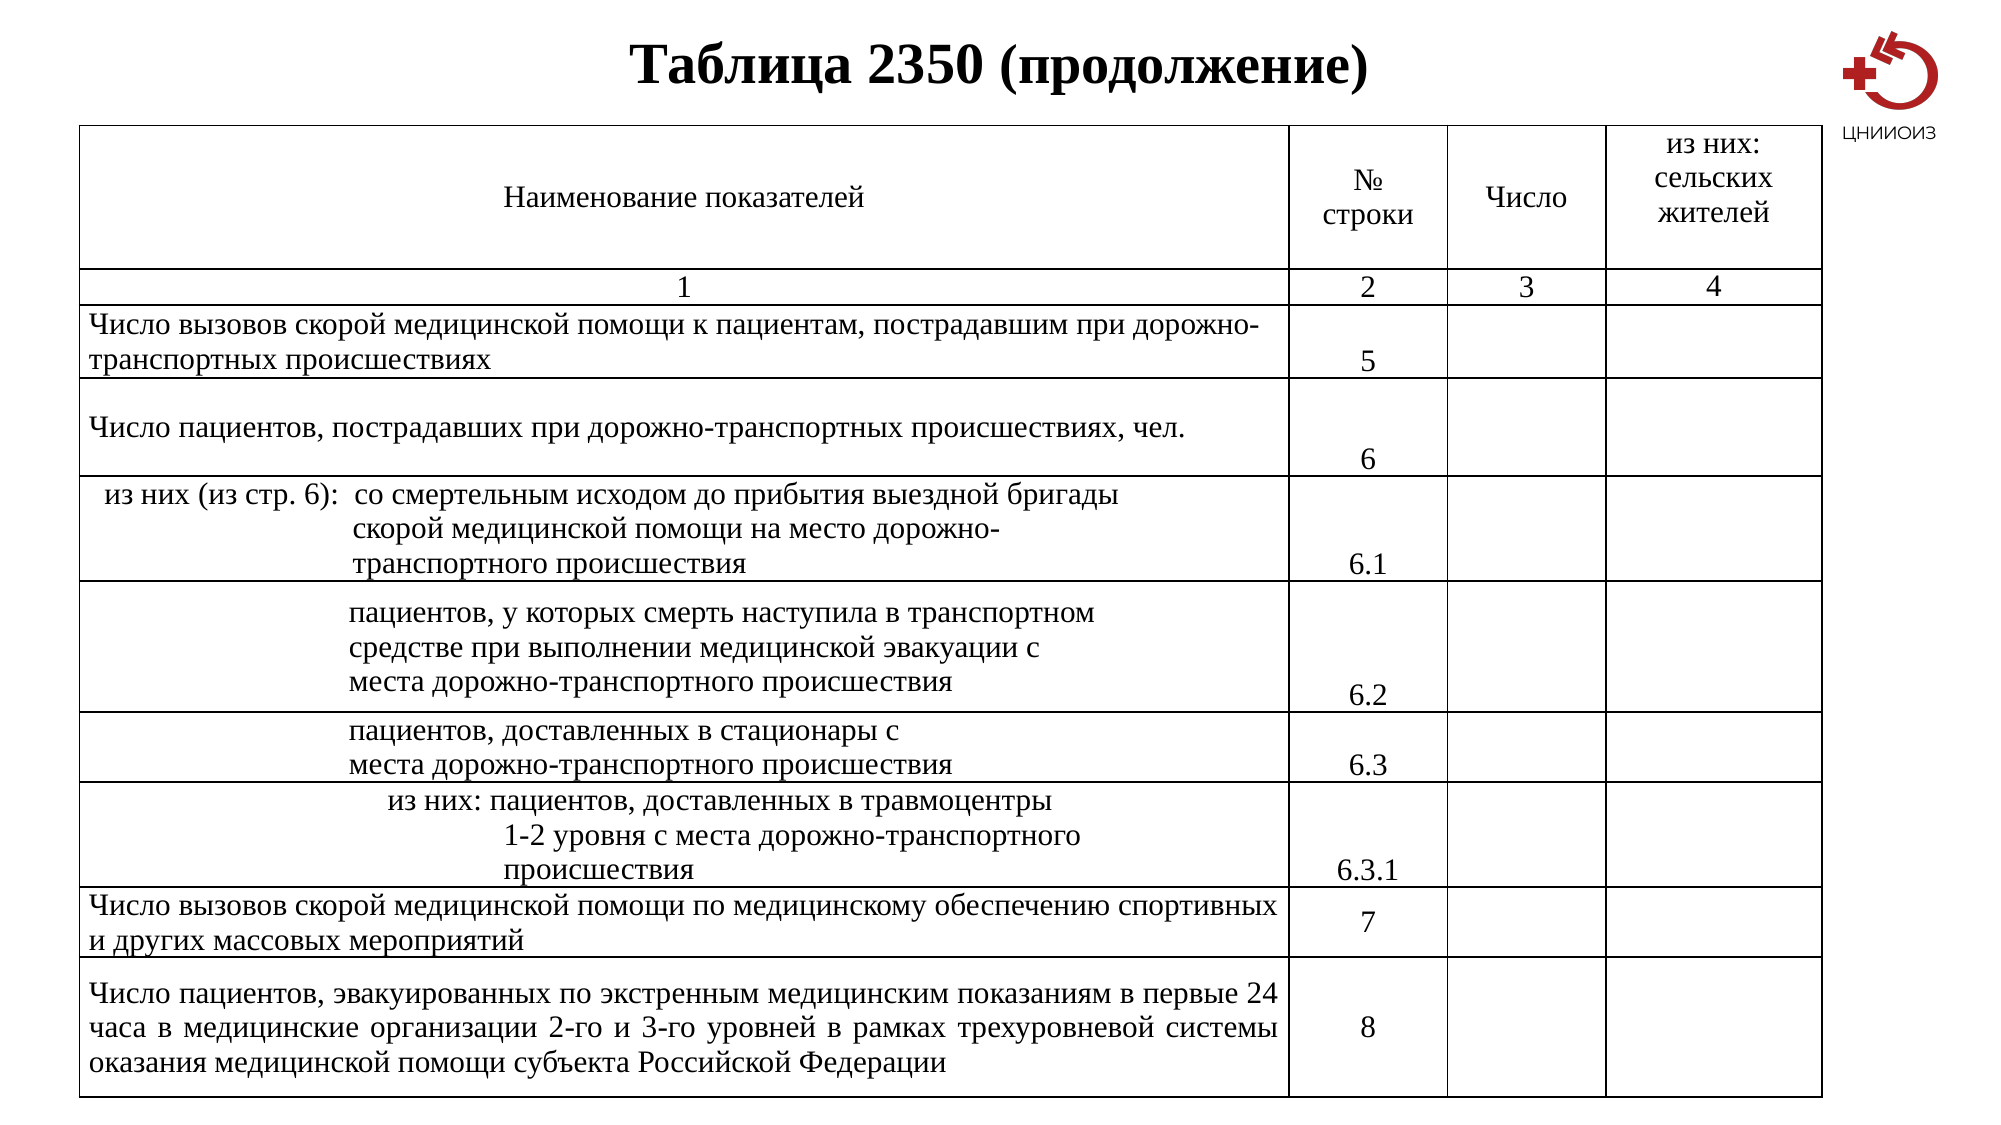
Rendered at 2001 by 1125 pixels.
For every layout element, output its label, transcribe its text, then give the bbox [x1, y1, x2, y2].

table_header Число [1448, 126, 1605, 268]
table_cell 6.1 [1290, 477, 1447, 580]
table_cell 5 [1290, 306, 1447, 377]
table_cell пациентов, доставленных в стационары с места дорожно-транспортного происшествия [80, 713, 1288, 781]
table_cell [1607, 958, 1821, 1096]
table_cell 4 [1607, 270, 1821, 304]
table_cell [1448, 477, 1605, 580]
table_cell 6 [1290, 379, 1447, 475]
table_cell 8 [1290, 958, 1447, 1096]
table_cell 6.2 [1290, 582, 1447, 711]
table_cell [1607, 713, 1821, 781]
table_cell 3 [1448, 270, 1605, 304]
table_cell Число пациентов, эвакуированных по экстренным медицинским показаниям в первые 24 часа в медицинские организации 2-го и 3-го уровней в рамках трехуровневой системы оказания медицинской помощи субъекта Российской Федерации [80, 958, 1288, 1096]
table_cell [1607, 582, 1821, 711]
table_cell 1 [80, 270, 1288, 304]
table_cell [1607, 379, 1821, 475]
table_cell 7 [1290, 888, 1447, 956]
table_cell [1448, 783, 1605, 886]
table_header Наименование показателей [80, 126, 1288, 268]
table_cell [1607, 477, 1821, 580]
table_cell 2 [1290, 270, 1447, 304]
table_cell [1607, 783, 1821, 886]
table_cell Число пациентов, пострадавших при дорожно-транспортных происшествиях, чел. [80, 379, 1288, 475]
table_cell [1607, 306, 1821, 377]
table_cell Число вызовов скорой медицинской помощи по медицинскому обеспечению спортивных и других массовых мероприятий [80, 888, 1288, 956]
table_cell [1448, 958, 1605, 1096]
table_cell [1448, 713, 1605, 781]
table_cell Число вызовов скорой медицинской помощи к пациентам, пострадавшим при дорожно-транспортных происшествиях [80, 306, 1288, 377]
table_cell [1448, 379, 1605, 475]
table_cell [1448, 888, 1605, 956]
table_cell из них (из стр. 6): со смертельным исходом до прибытия выездной бригады скорой медицинской помощи на место дорожно- транспортного происшествия [80, 477, 1288, 580]
title Таблица 2350 (продолжение) [362, 19, 1638, 102]
table_header № строки [1290, 126, 1447, 268]
table_header из них: сельских жителей [1607, 126, 1821, 268]
table_cell 6.3 [1290, 713, 1447, 781]
table_cell [1607, 888, 1821, 956]
table_cell пациентов, у которых смерть наступила в транспортном средстве при выполнении медицинской эвакуации с места дорожно-транспортного происшествия [80, 582, 1288, 711]
picture [1843, 31, 1938, 142]
table_cell [1448, 582, 1605, 711]
table_cell [1448, 306, 1605, 377]
table_cell 6.3.1 [1290, 783, 1447, 886]
table_cell из них: пациентов, доставленных в травмоцентры 1-2 уровня с места дорожно-транспортного происшествия [80, 783, 1288, 886]
